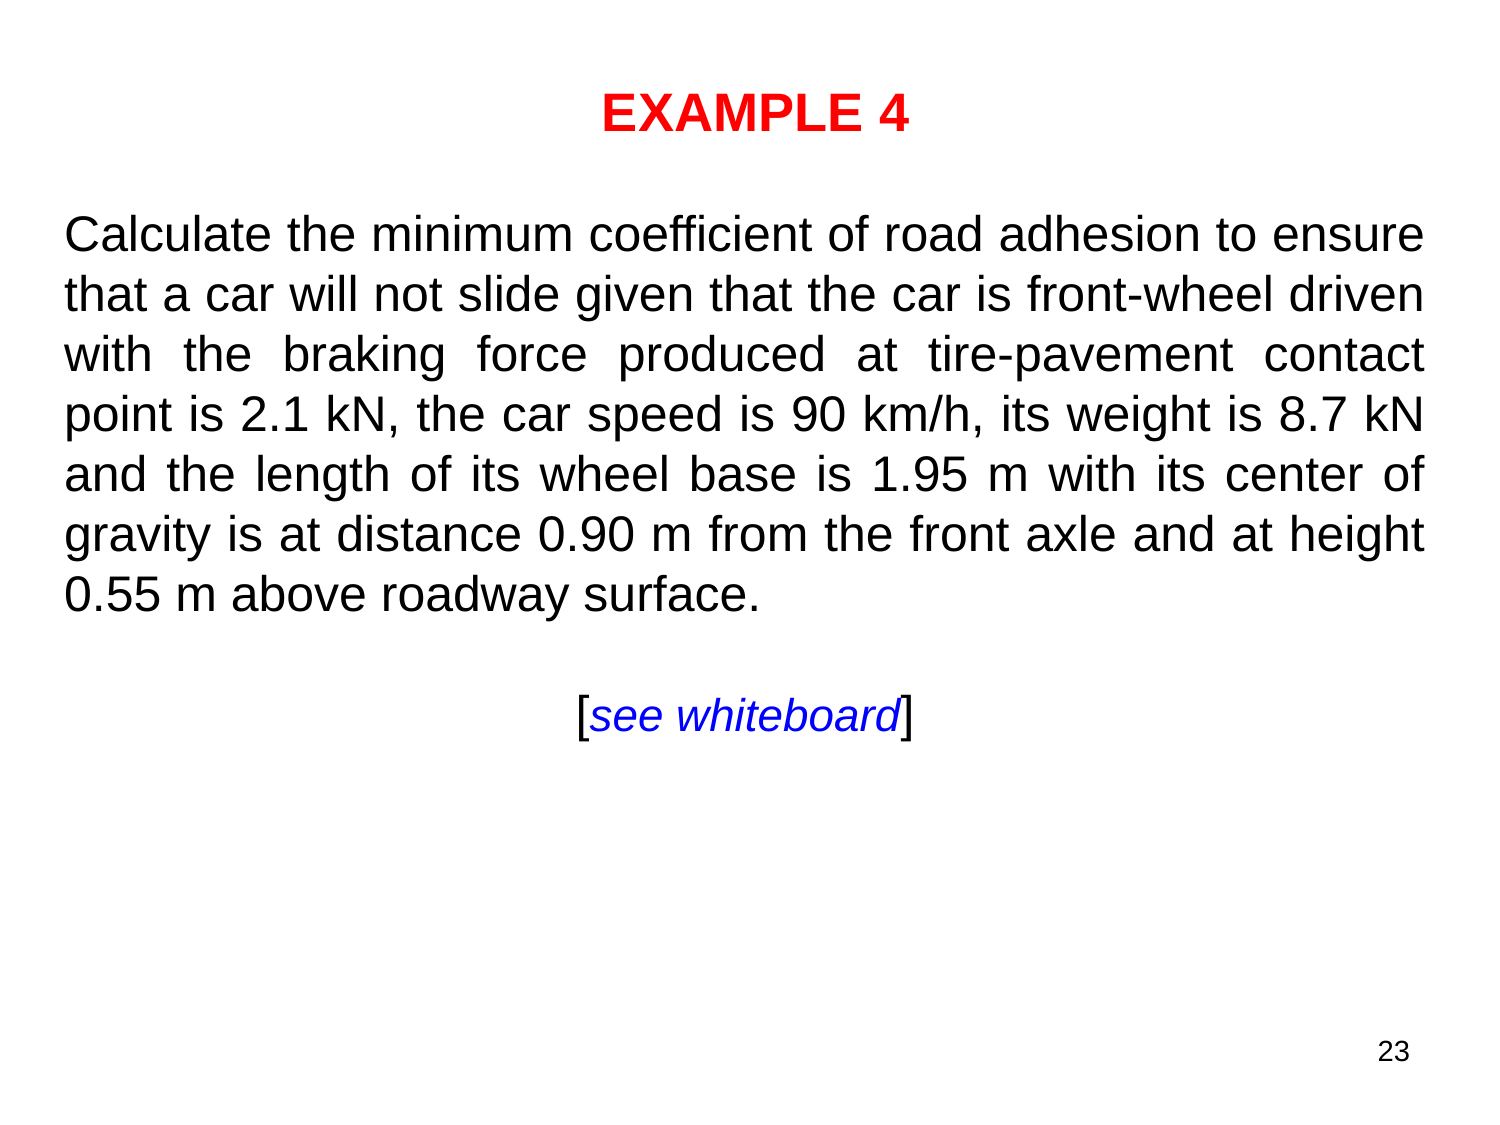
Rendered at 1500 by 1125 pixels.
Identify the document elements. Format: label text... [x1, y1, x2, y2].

title EXAMPLE 4 [41, 42, 1471, 177]
text_box 23 [1074, 1024, 1425, 1103]
text_box Calculate the minimum coefficient of road adhesion to ensure that a car will not slide given that the car is front-wheel driven with the braking force produced at tire-pavement contact point is 2.1 kN, the car speed is 90 km/h, its weight is 8.7 kN and the length of its wheel base is 1.95 m with its center of gravity is at distance 0.90 m from the front axle and at height 0.55 m above roadway surface. [see whiteboard] [49, 194, 1441, 670]
